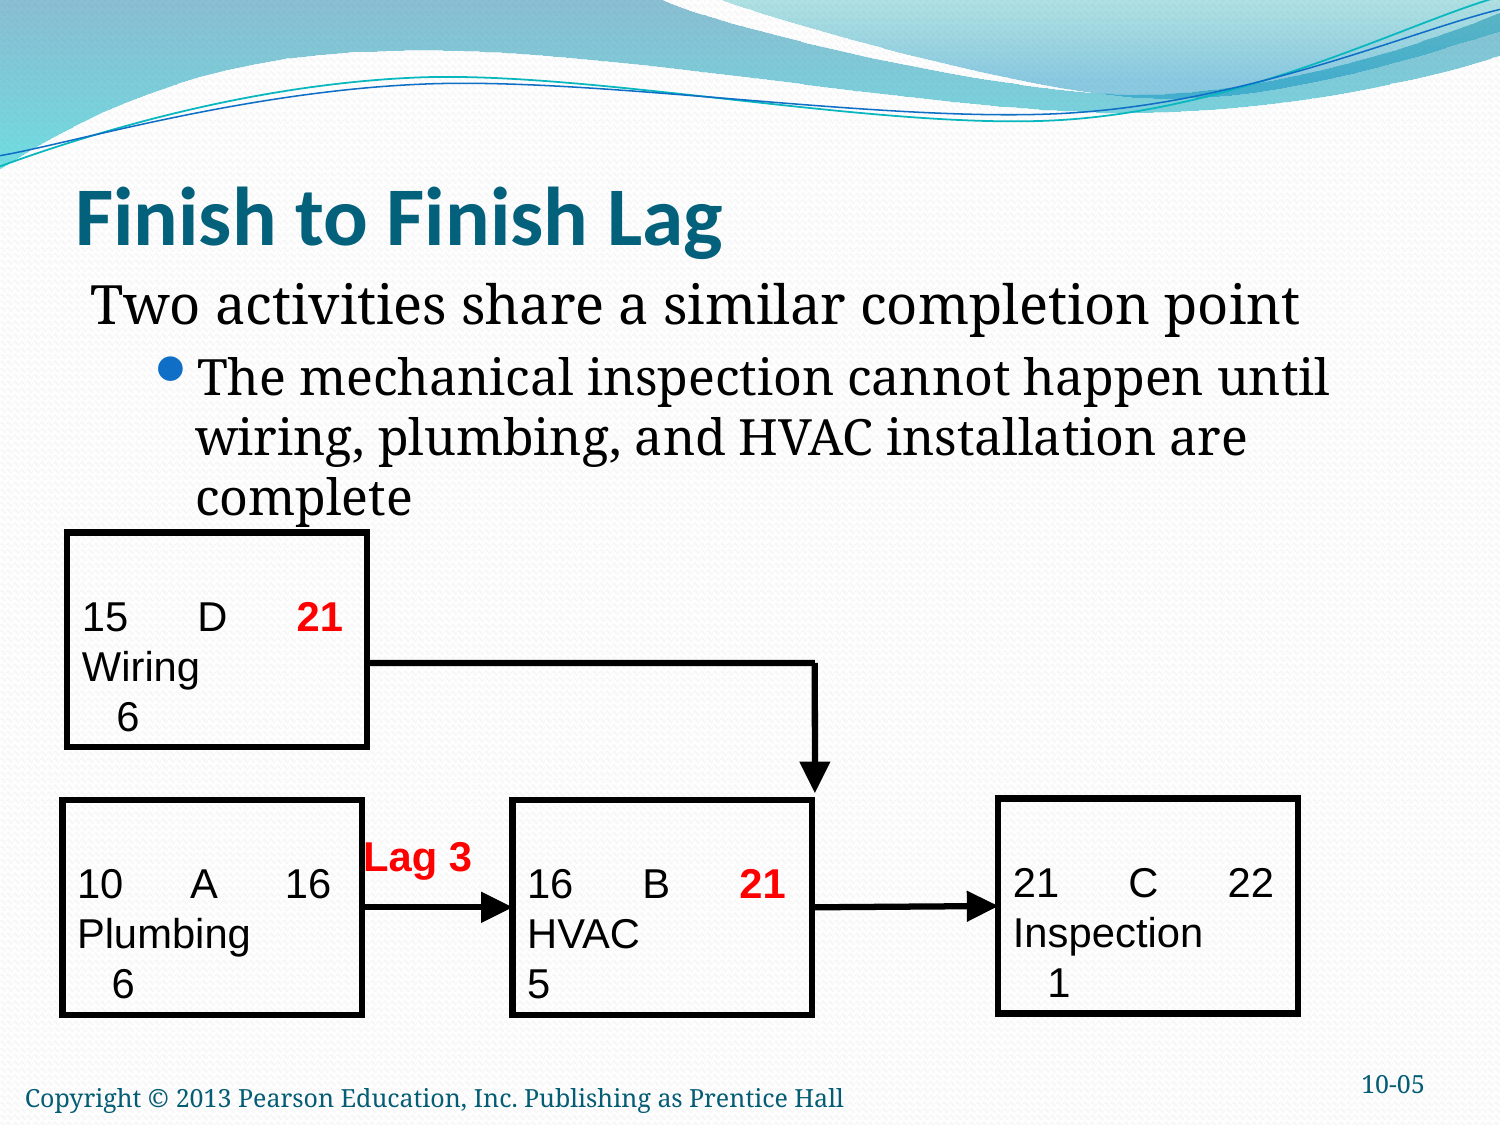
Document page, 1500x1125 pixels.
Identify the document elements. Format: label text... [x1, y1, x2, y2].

list Two activities share a similar completion point The mechanical inspection cannot happen until wiring, plumbing, and HVAC installation are complete [74, 262, 1426, 601]
text_box FIGURE 10.18 [1299, 535, 1304, 601]
title Finish to Finish Lag [74, 74, 1426, 262]
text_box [62, 532, 1299, 1013]
slide_number 10-05 [1299, 1042, 1425, 1103]
